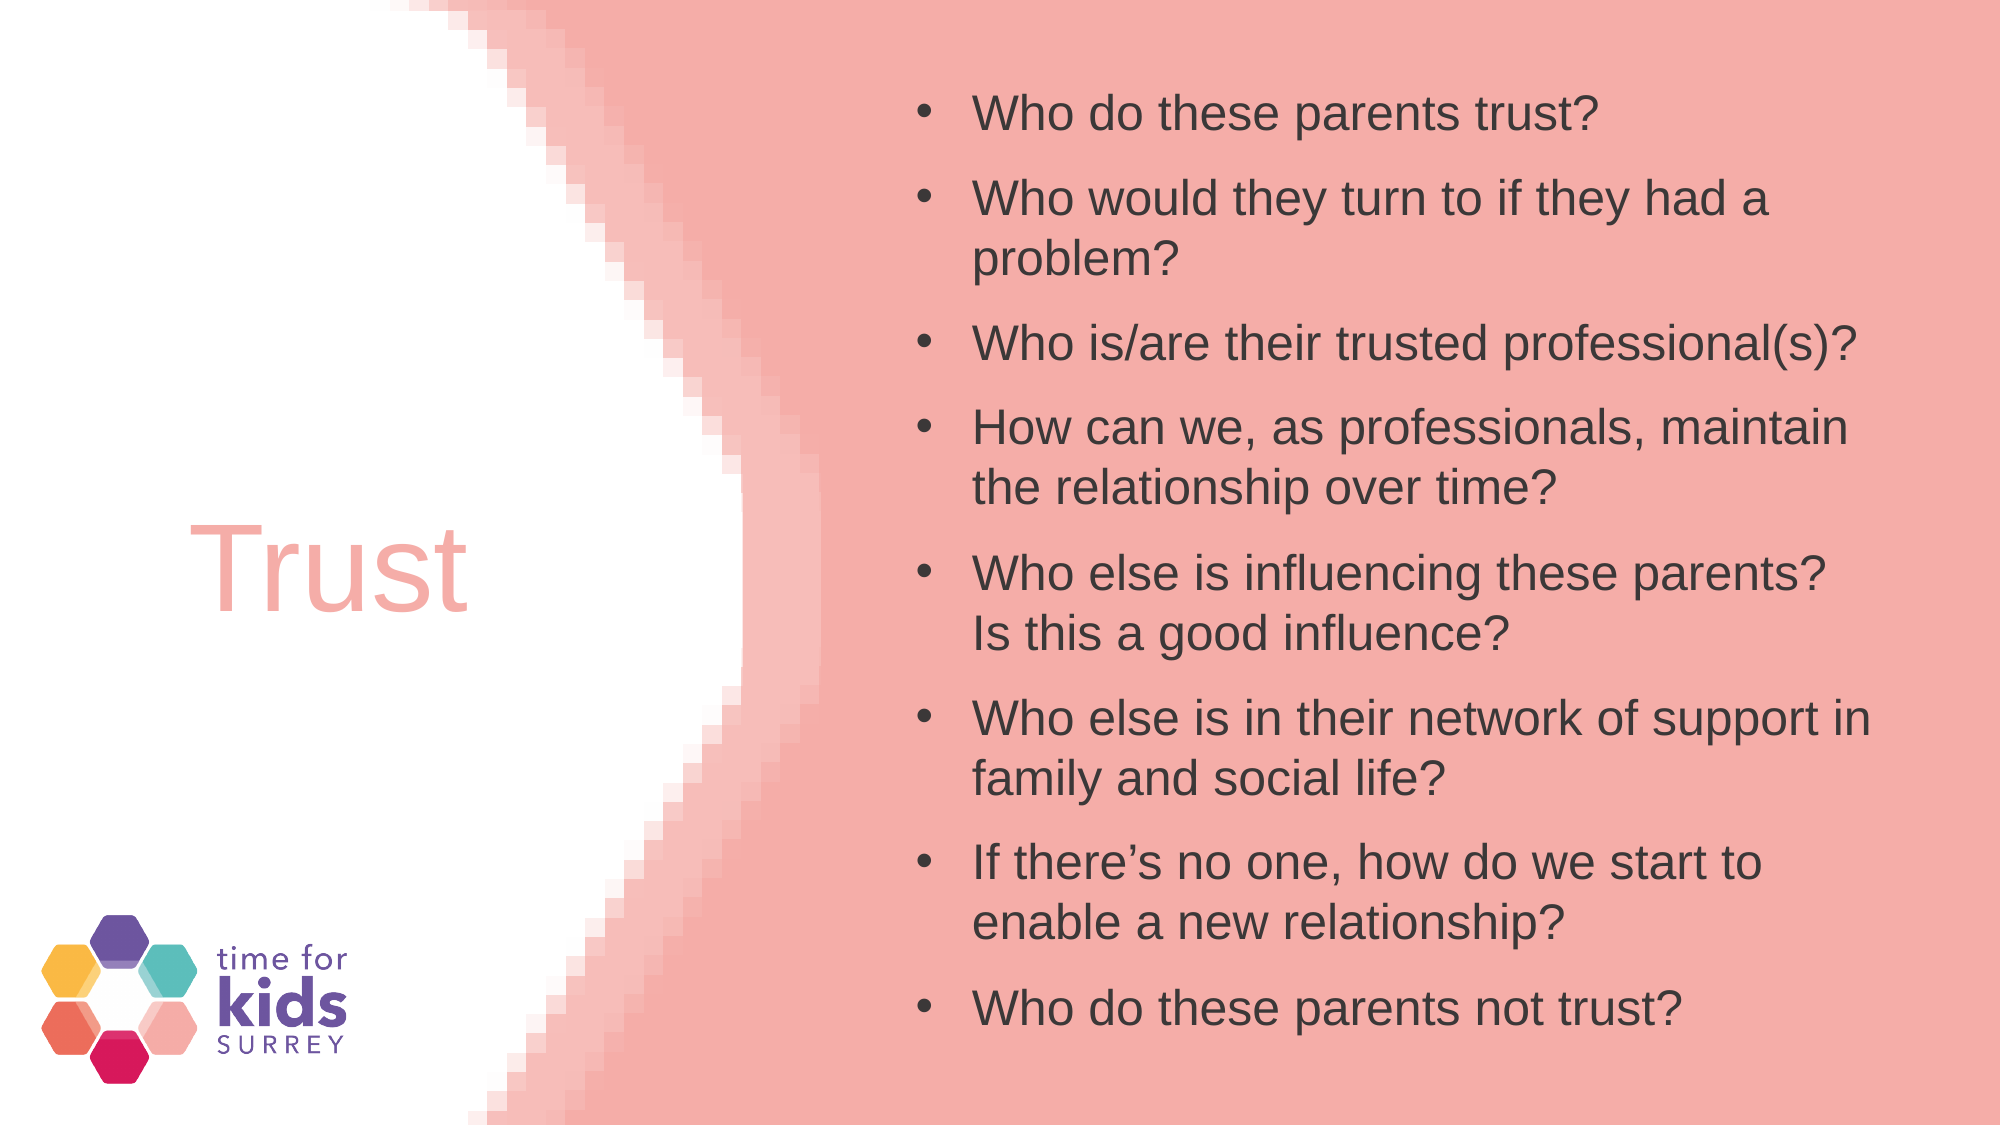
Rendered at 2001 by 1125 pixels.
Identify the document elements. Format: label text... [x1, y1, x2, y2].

text_box Who do these parents trust? Who would they turn to if they had a problem? Who is/are their trusted professional(s)? How can we, as professionals, maintain the relationship over time? Who else is influencing these parents? Is this a good influence? Who else is in their network of support in family and social life? If there’s no one, how do we start to enable a new relationship? Who do these parents not trust? [900, 72, 1893, 1043]
picture [0, 0, 822, 1125]
